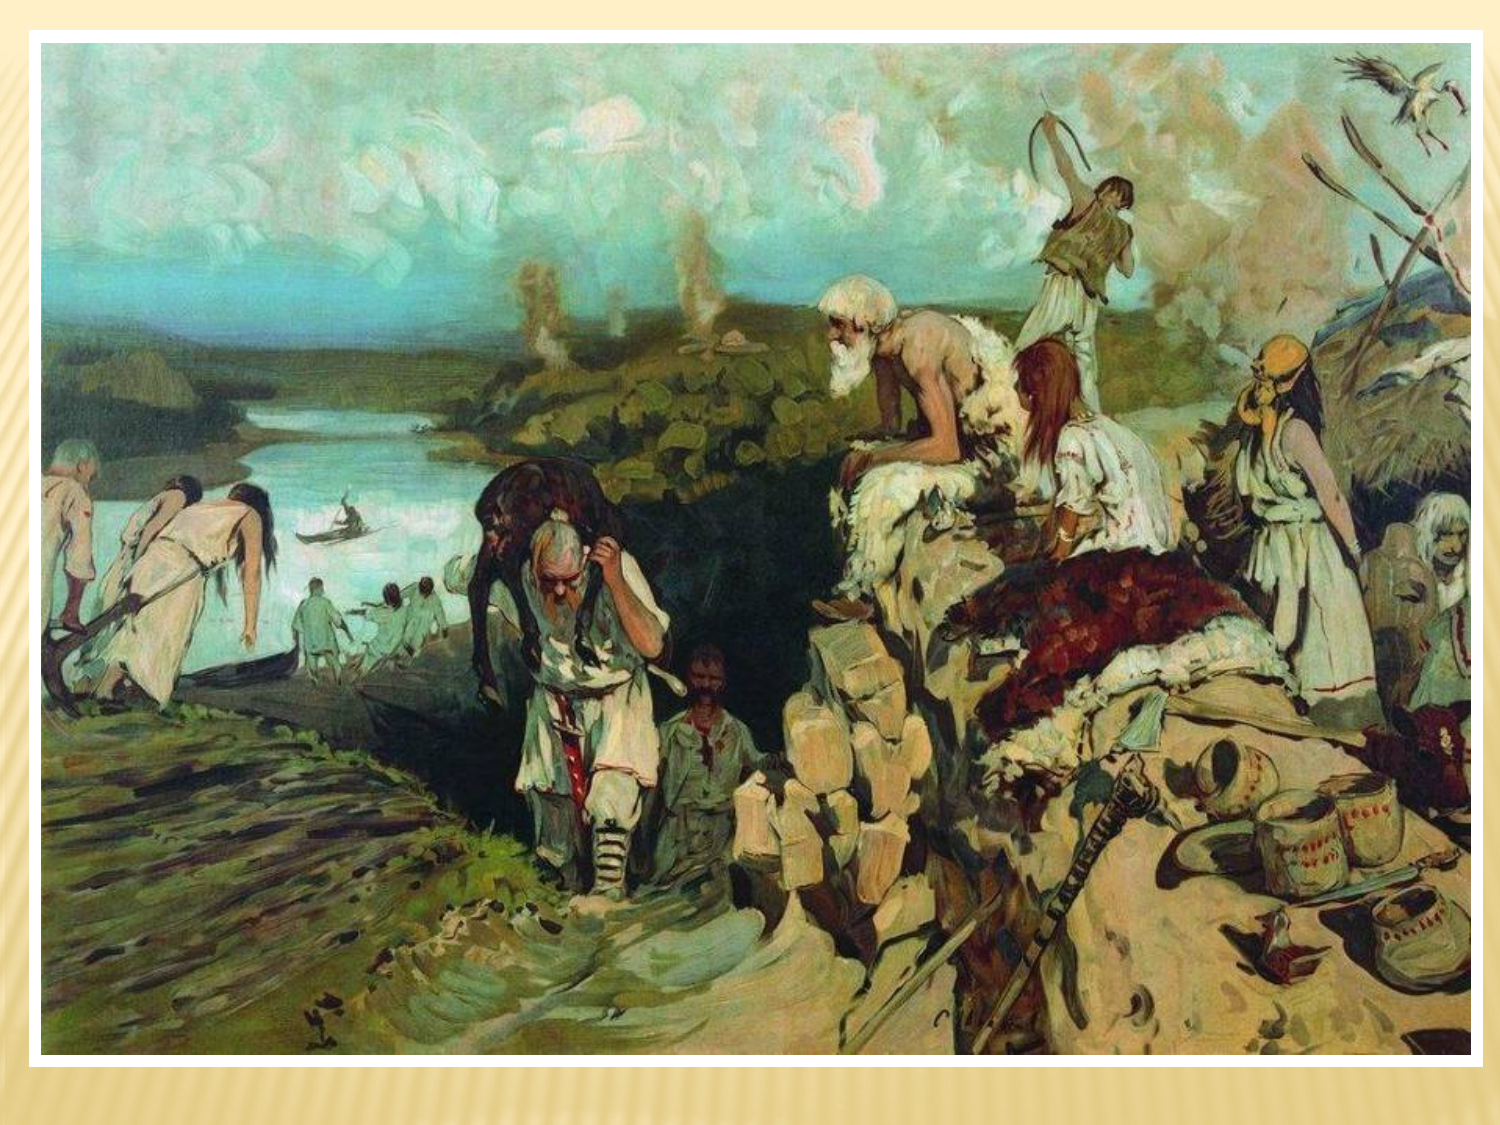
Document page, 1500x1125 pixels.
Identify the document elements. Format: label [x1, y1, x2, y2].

picture [40, 42, 1471, 1055]
